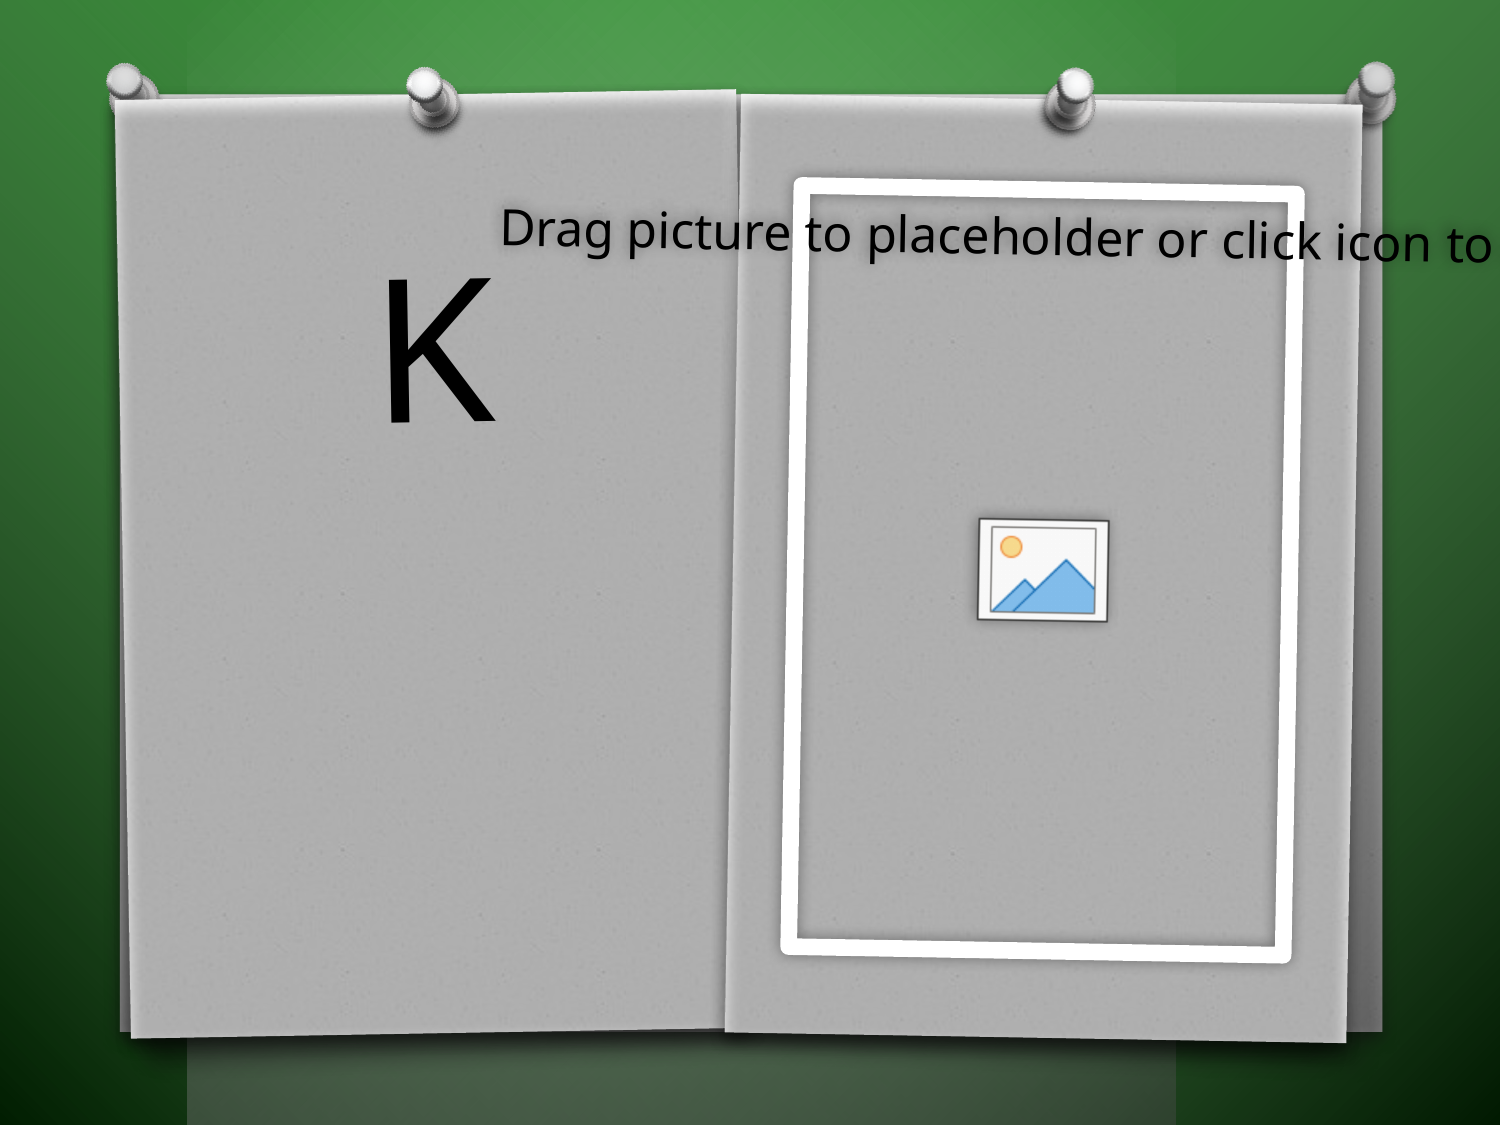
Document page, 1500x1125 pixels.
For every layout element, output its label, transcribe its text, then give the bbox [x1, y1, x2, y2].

picture [803, 197, 1282, 943]
picture [375, 33, 497, 157]
title K [179, 222, 687, 475]
picture [1016, 41, 1138, 162]
